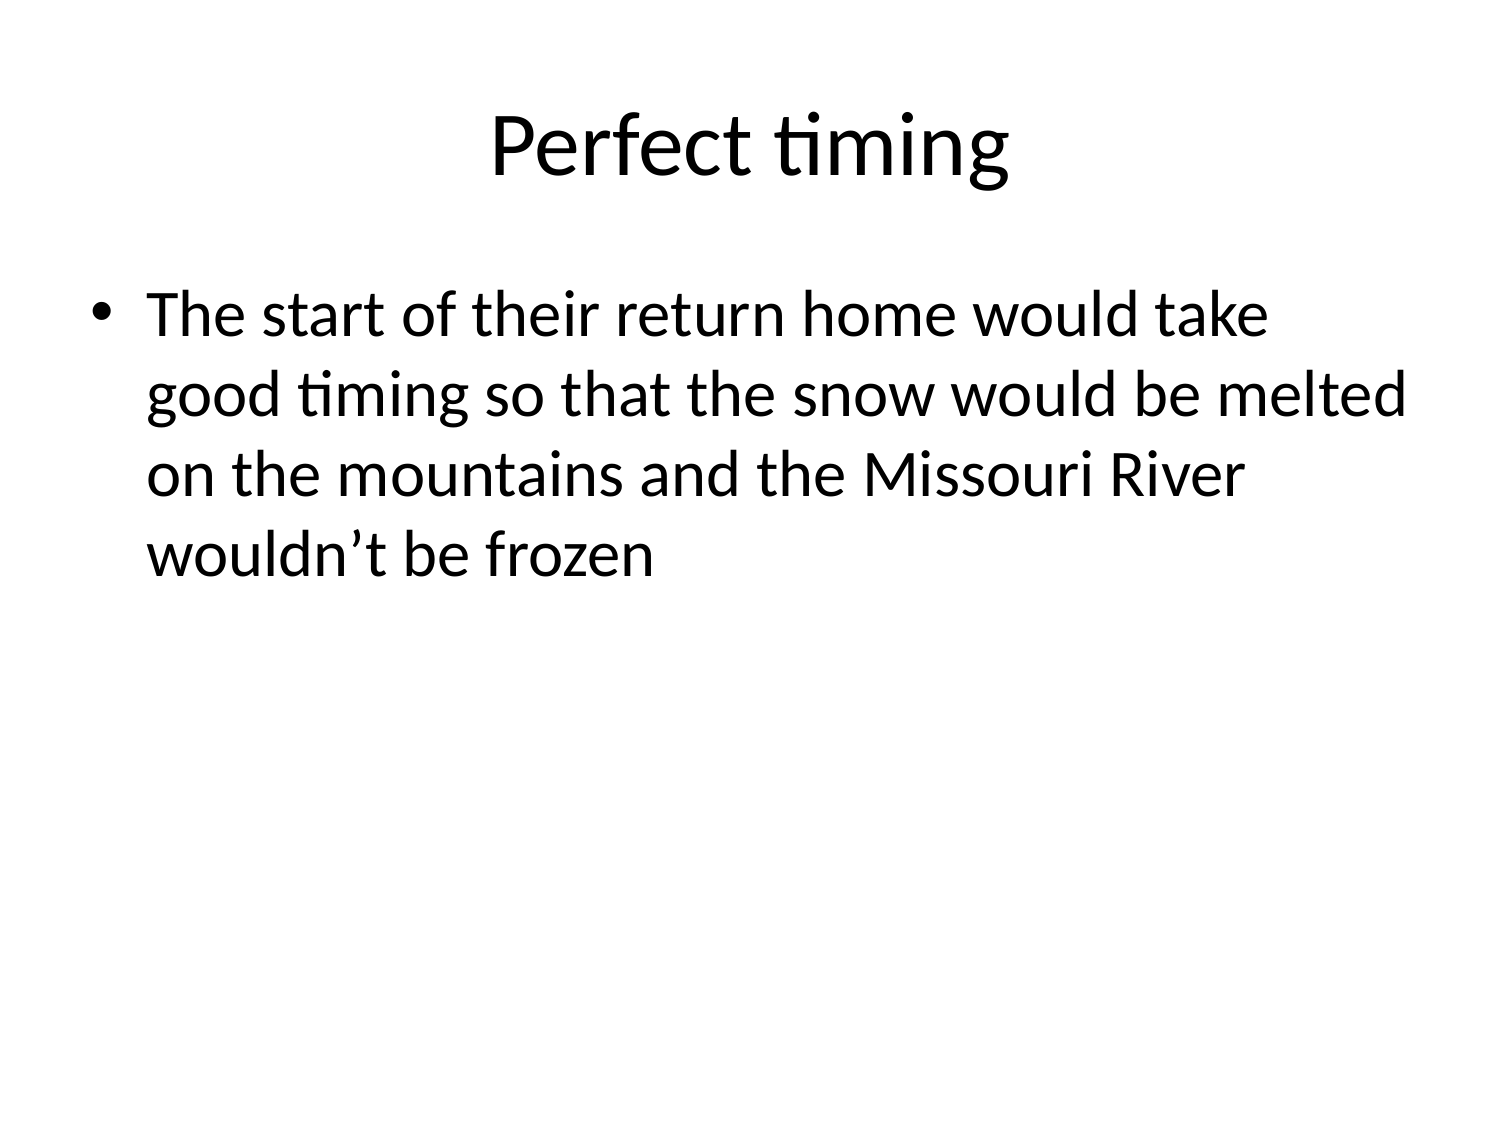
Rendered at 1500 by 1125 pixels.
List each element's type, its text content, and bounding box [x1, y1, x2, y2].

list The start of their return home would take good timing so that the snow would be melted on the mountains and the Missouri River wouldn’t be frozen [75, 262, 1425, 1005]
title Perfect timing [75, 45, 1425, 233]
